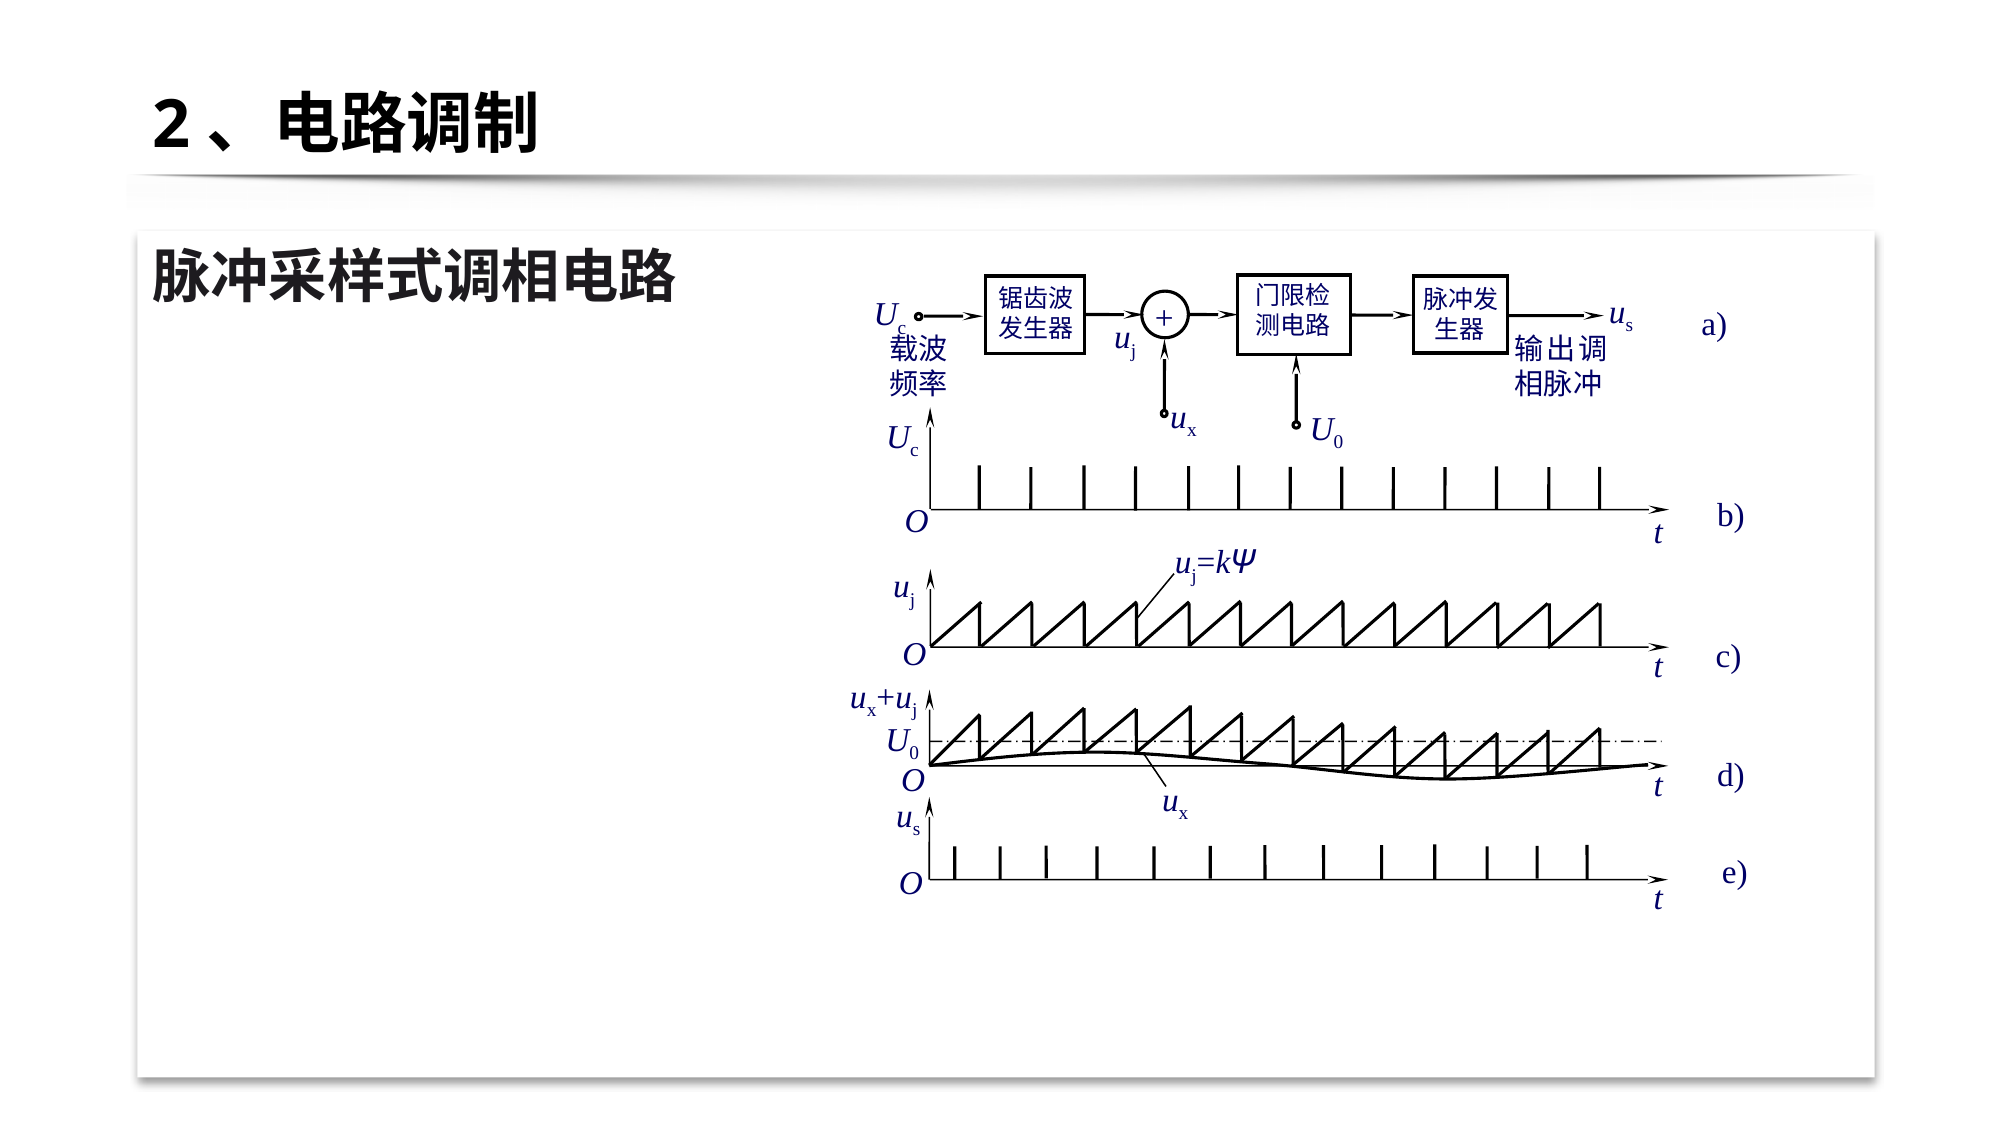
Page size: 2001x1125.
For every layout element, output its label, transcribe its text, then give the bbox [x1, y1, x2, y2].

title 2、电路调制 [137, 77, 1863, 175]
picture [127, 175, 1874, 211]
list 脉冲采样式调相电路 [137, 196, 1863, 1014]
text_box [835, 267, 1801, 944]
